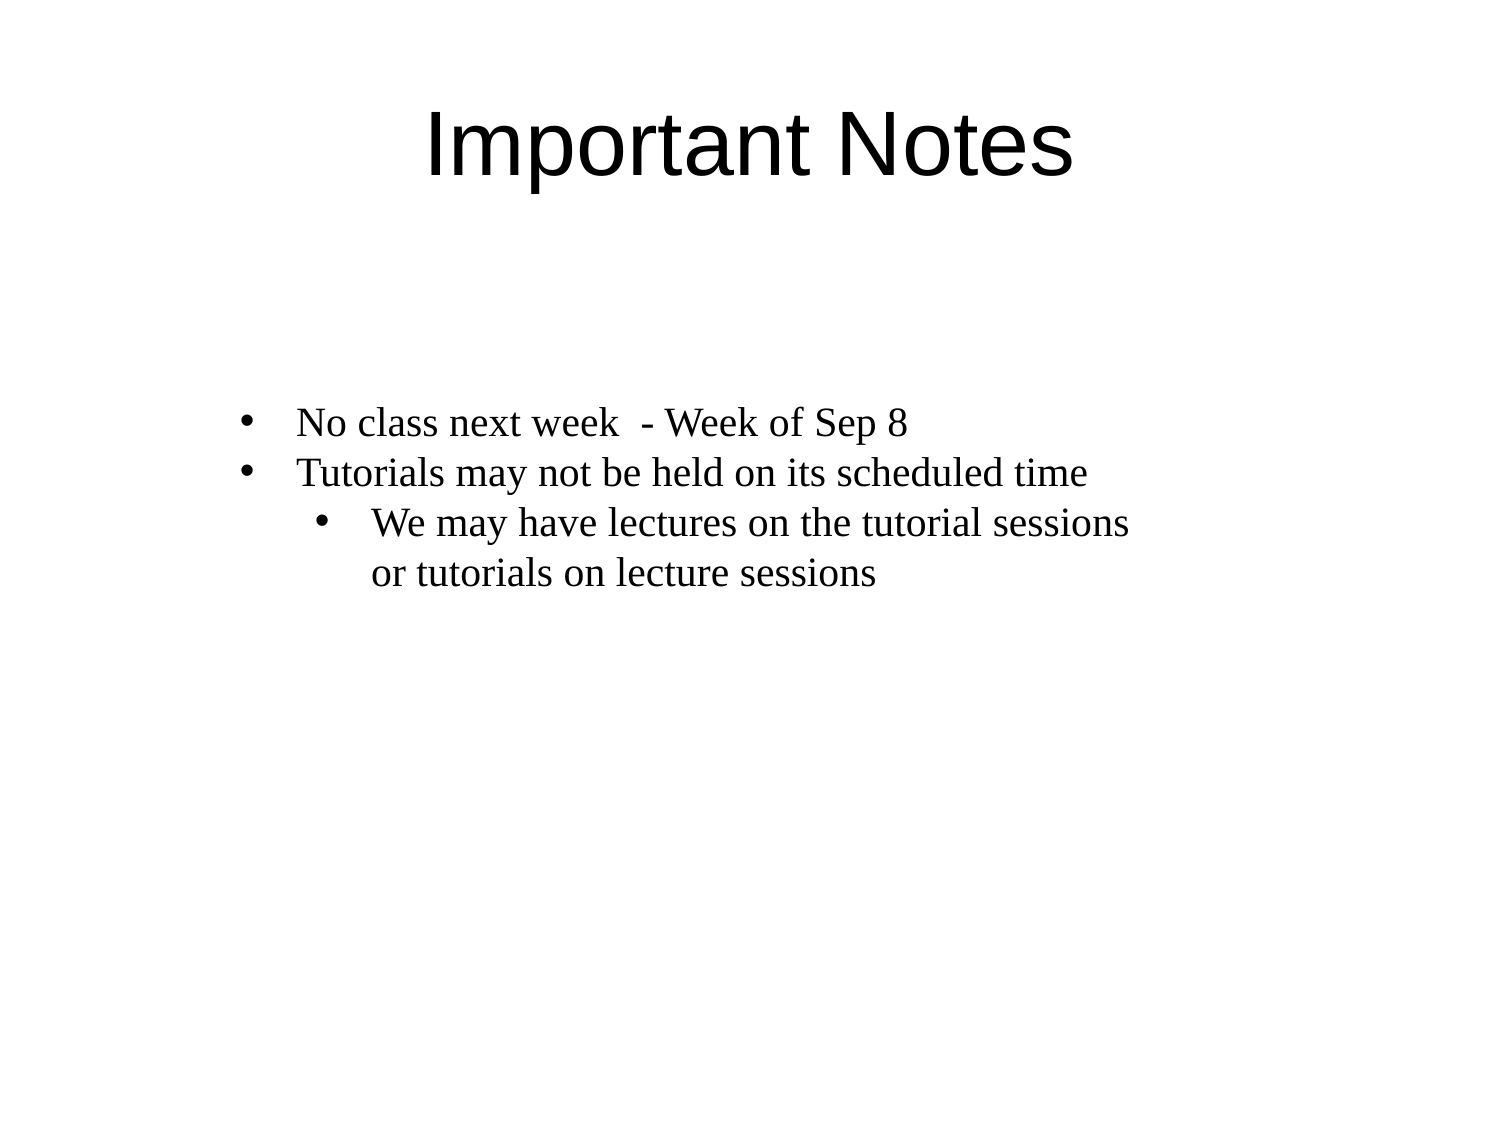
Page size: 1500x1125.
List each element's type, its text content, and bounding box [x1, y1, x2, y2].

text_box No class next week - Week of Sep 8 Tutorials may not be held on its scheduled time We may have lectures on the tutorial sessions or tutorials on lecture sessions [225, 387, 1163, 603]
title Important Notes [75, 45, 1425, 233]
